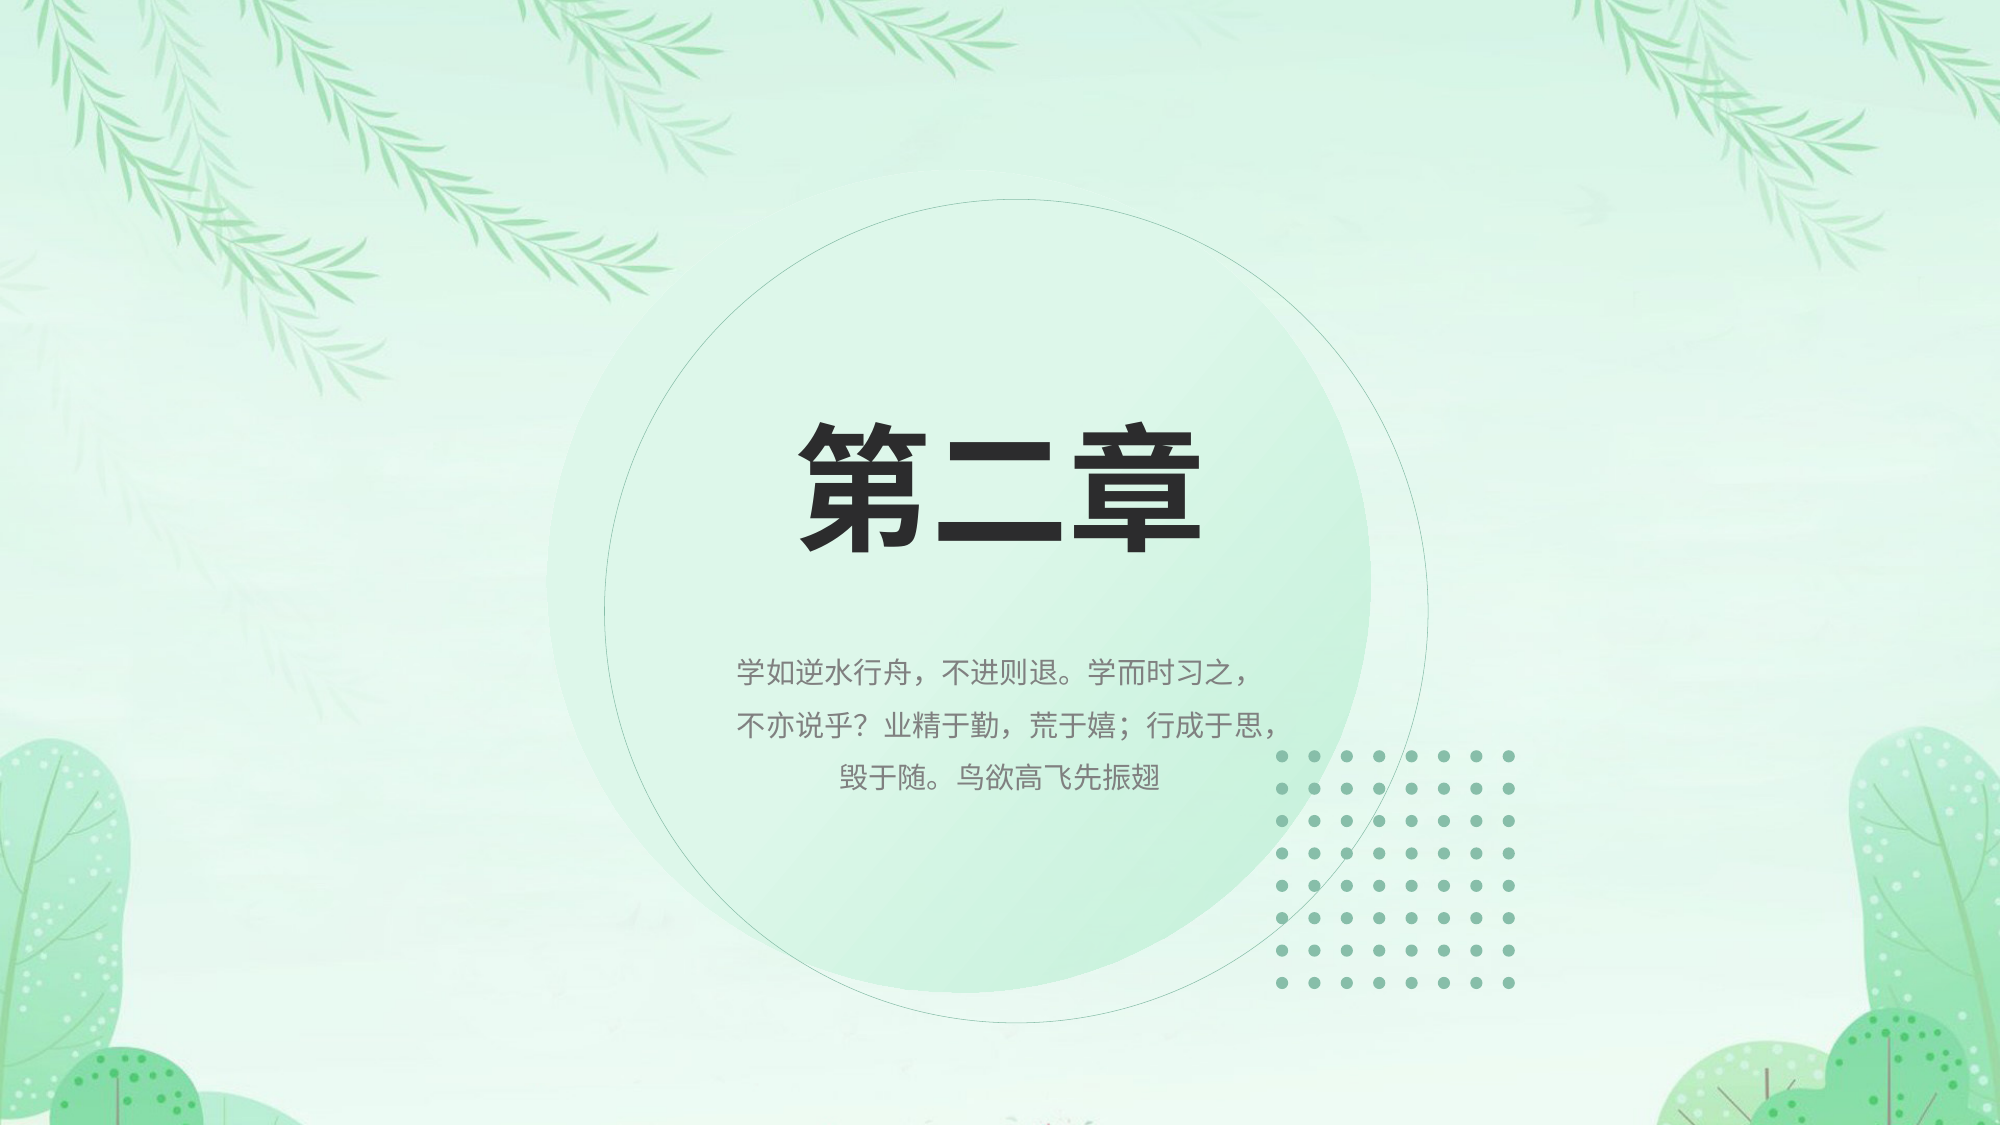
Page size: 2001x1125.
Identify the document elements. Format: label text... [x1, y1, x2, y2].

text_box 学如逆水行舟，不进则退。学而时习之，不亦说乎？业精于勤，荒于嬉；行成于思，毁于随。鸟欲高飞先振翅 [709, 629, 1291, 803]
picture [0, 0, 2000, 1125]
text_box [585, 167, 1175, 402]
text_box [544, 568, 793, 961]
text_box 第二章 [129, 402, 1871, 568]
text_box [1275, 749, 1516, 990]
text_box [602, 568, 1431, 1025]
text_box [659, 197, 1374, 402]
